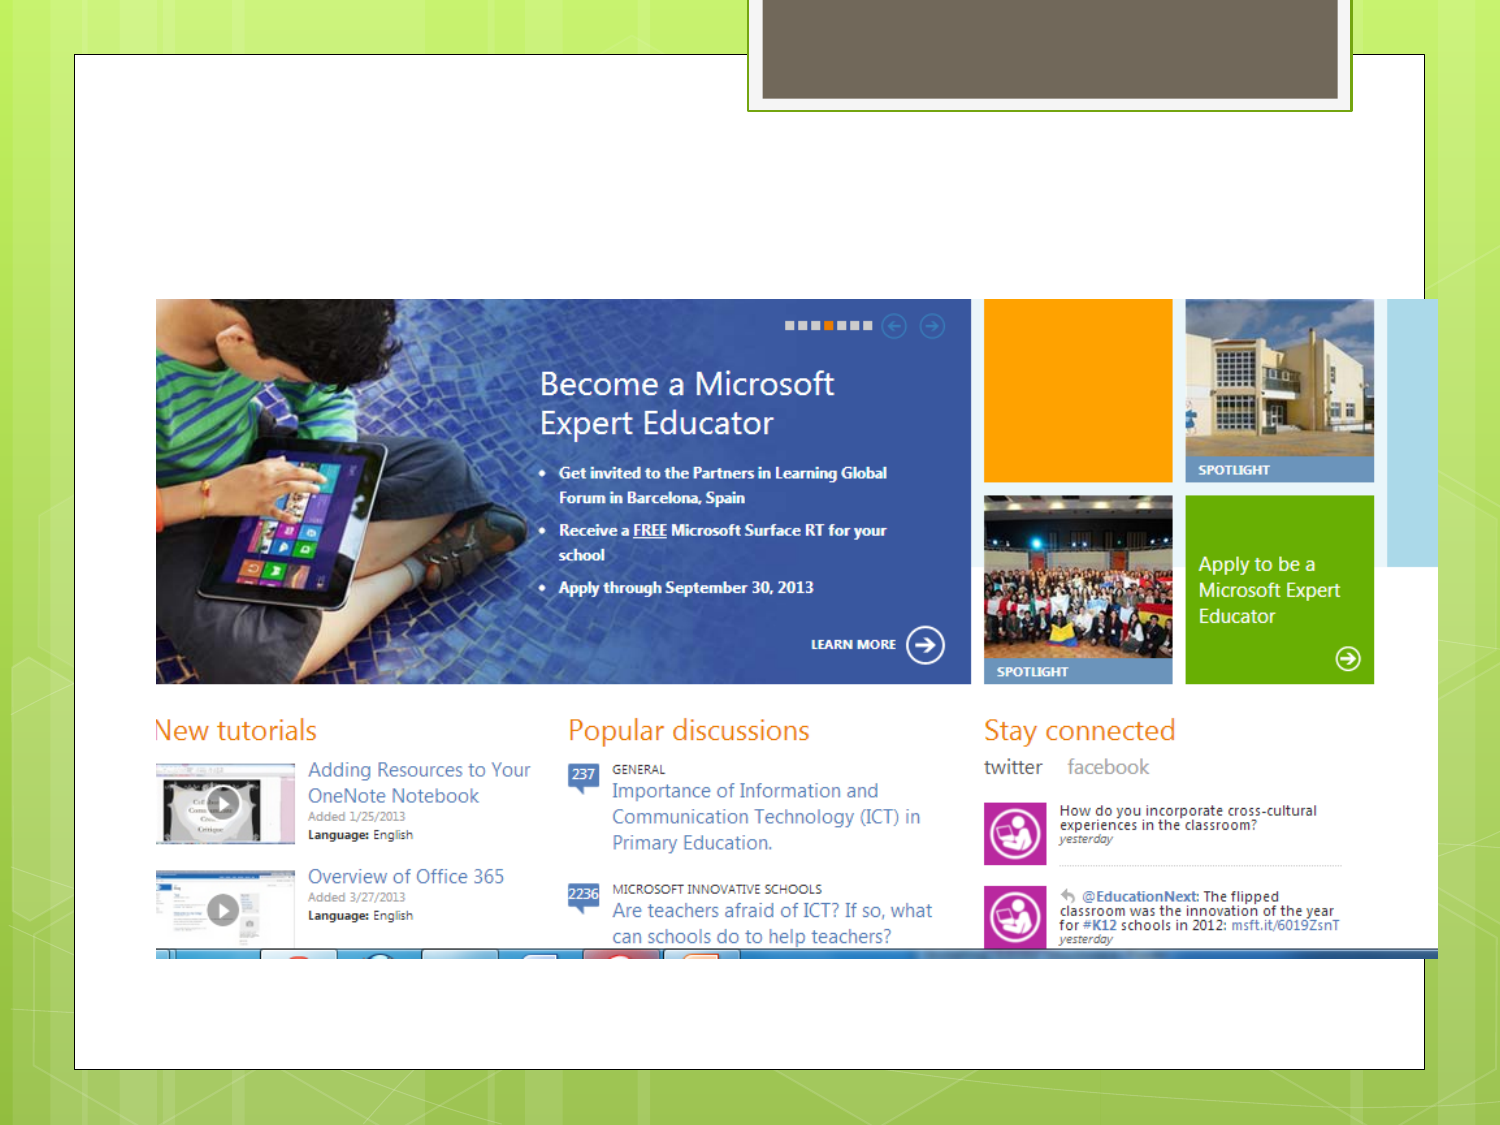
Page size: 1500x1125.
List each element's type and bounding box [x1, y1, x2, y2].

picture [156, 299, 1438, 959]
